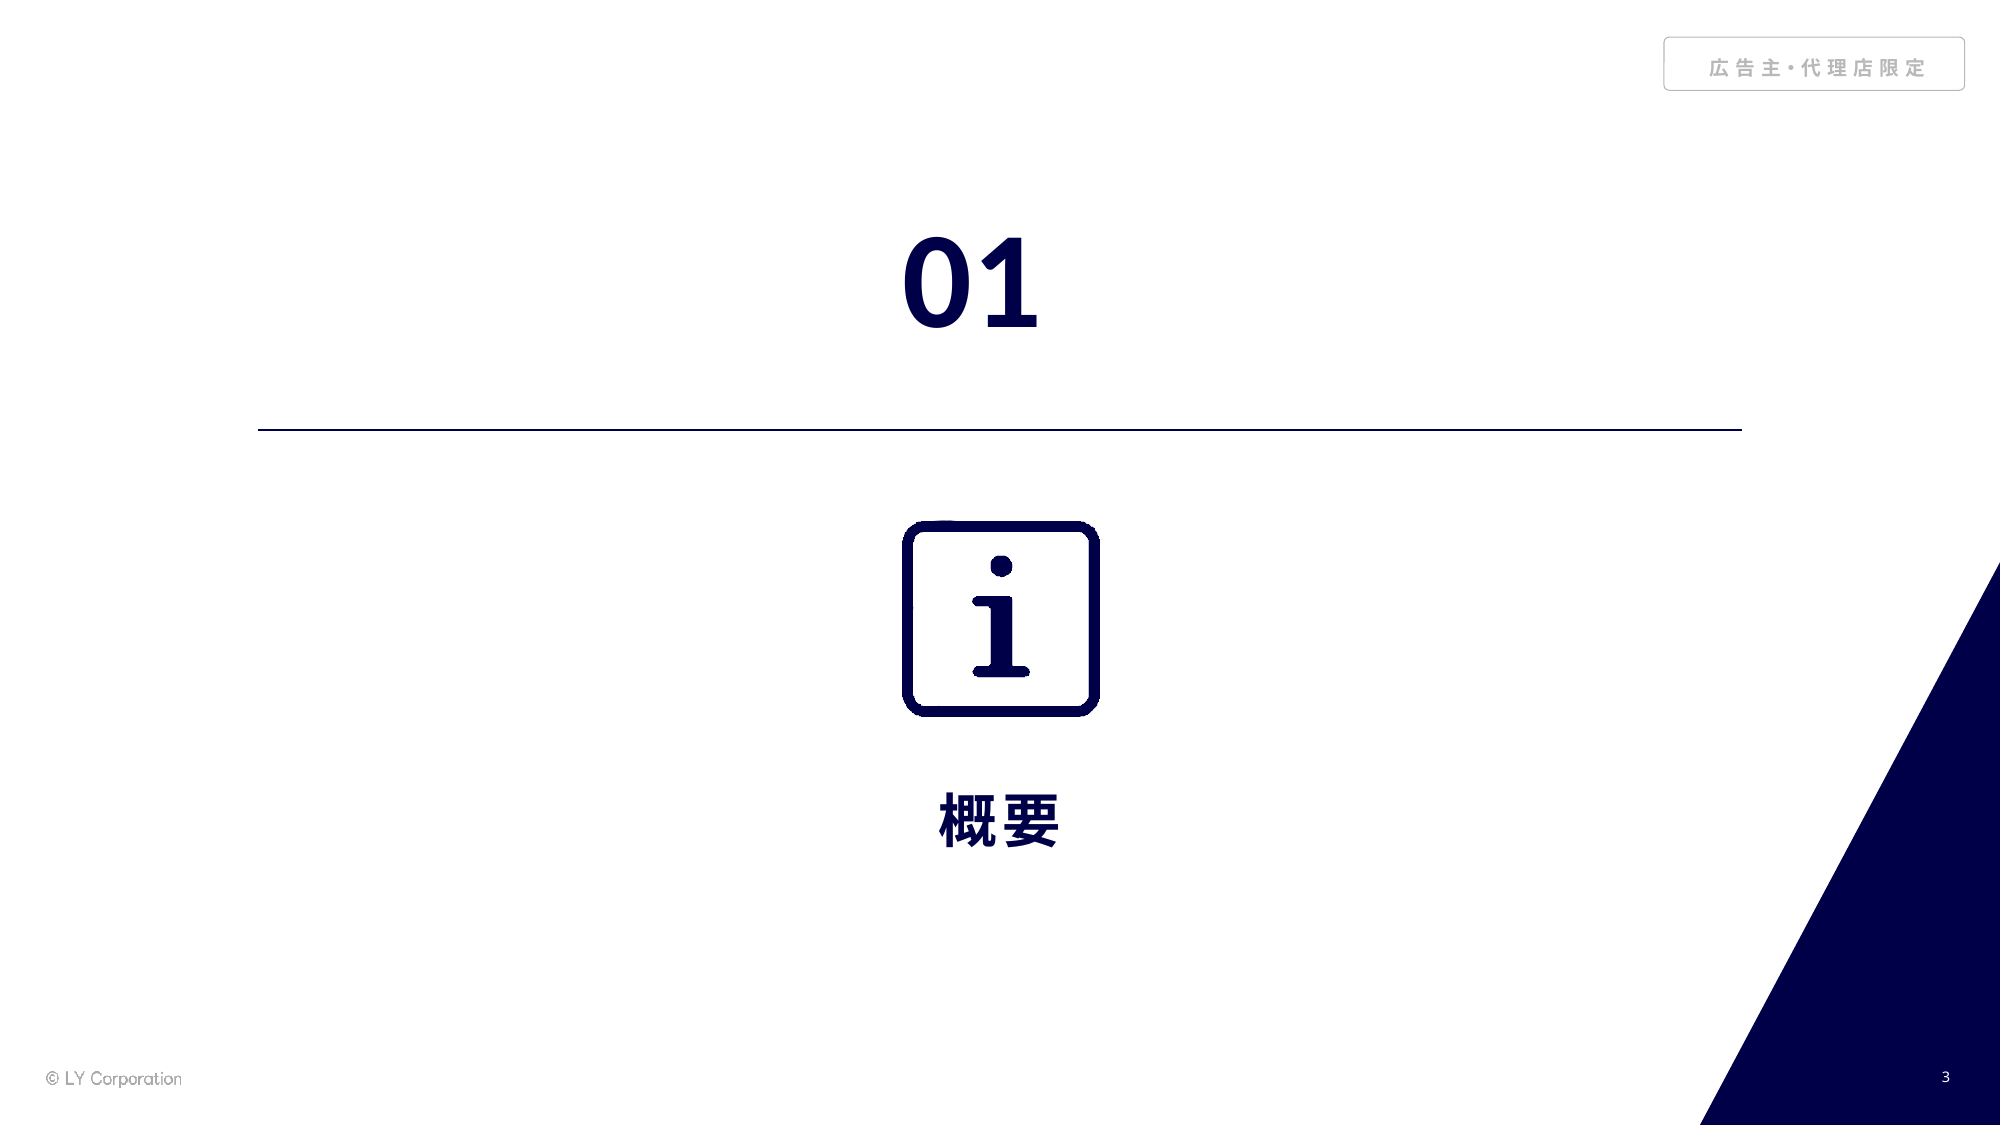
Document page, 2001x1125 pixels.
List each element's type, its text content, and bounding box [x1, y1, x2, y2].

picture [869, 494, 1131, 736]
list 01 [887, 200, 1113, 375]
list 概要 [512, 785, 1488, 875]
picture [46, 1071, 181, 1088]
